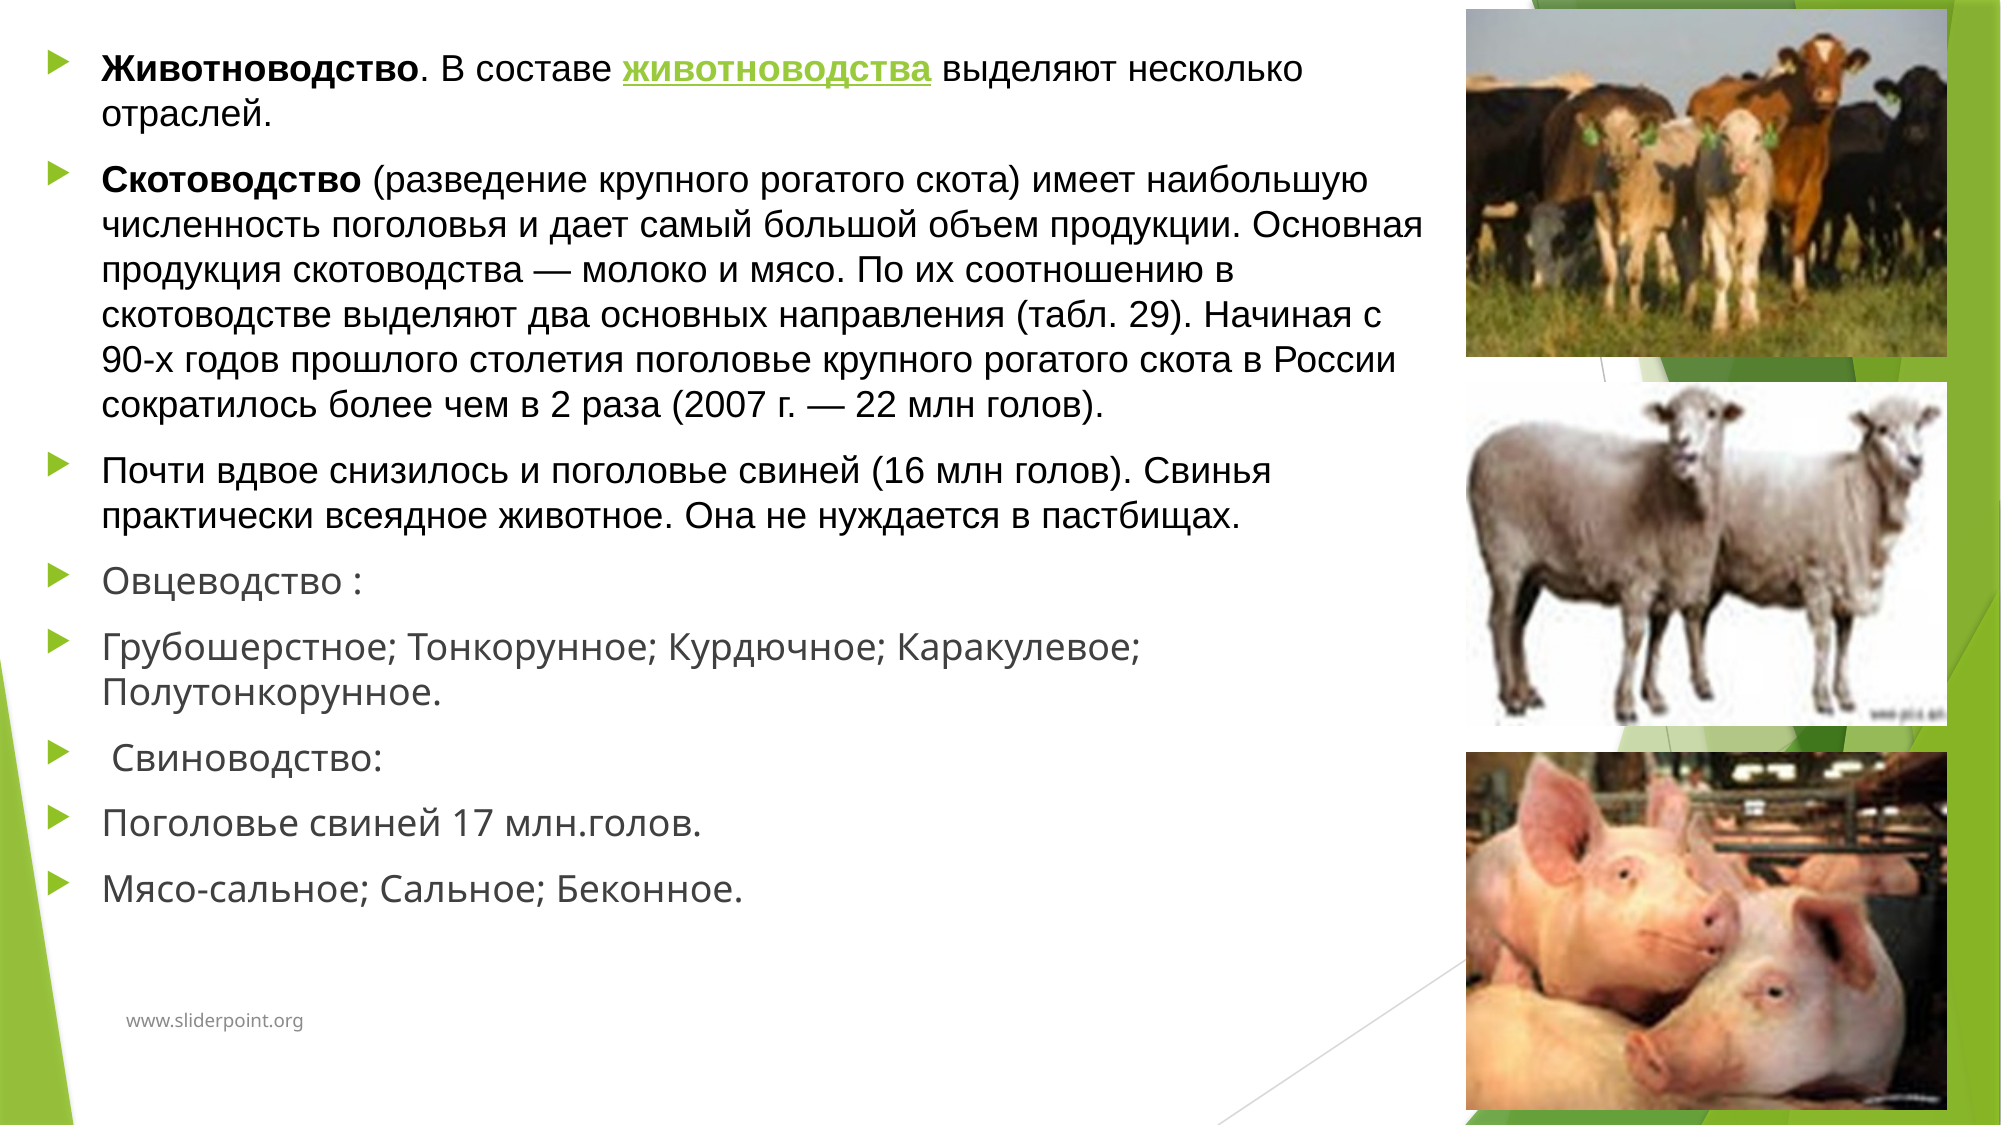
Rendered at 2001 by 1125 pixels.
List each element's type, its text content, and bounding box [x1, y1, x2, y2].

footer www.sliderpoint.org [111, 991, 1145, 1051]
picture [1465, 382, 1947, 726]
list Животноводство. В составе животноводства выделяют несколько отраслей. Скотоводство (разведение крупного рогатого скота) имеет наибольшую численность поголовья и дает самый большой объем продукции. Основная продукция скотоводства — молоко и мясо. По их соотношению в скотоводстве выделяют два основных направления (табл. 29). Начиная с 90-х годов прошлого столетия поголовье крупного рогатого скота в России сократилось более чем в 2 раза (2007 г. — 22 млн голов). Почти вдвое снизилось и поголовье свиней (16 млн голов). Свинья практически всеядное животное. Она не нуждается в пастбищах. Овцеводство : Грубошерстное; Тонкорунное; Курдючное; Каракулевое; Полутонкорунное. Свиноводство: Поголовье свиней 17 млн.голов. Мясо-сальное; Сальное; Беконное. [29, 36, 1441, 999]
picture [1465, 751, 1947, 1111]
picture [1465, 9, 1947, 357]
